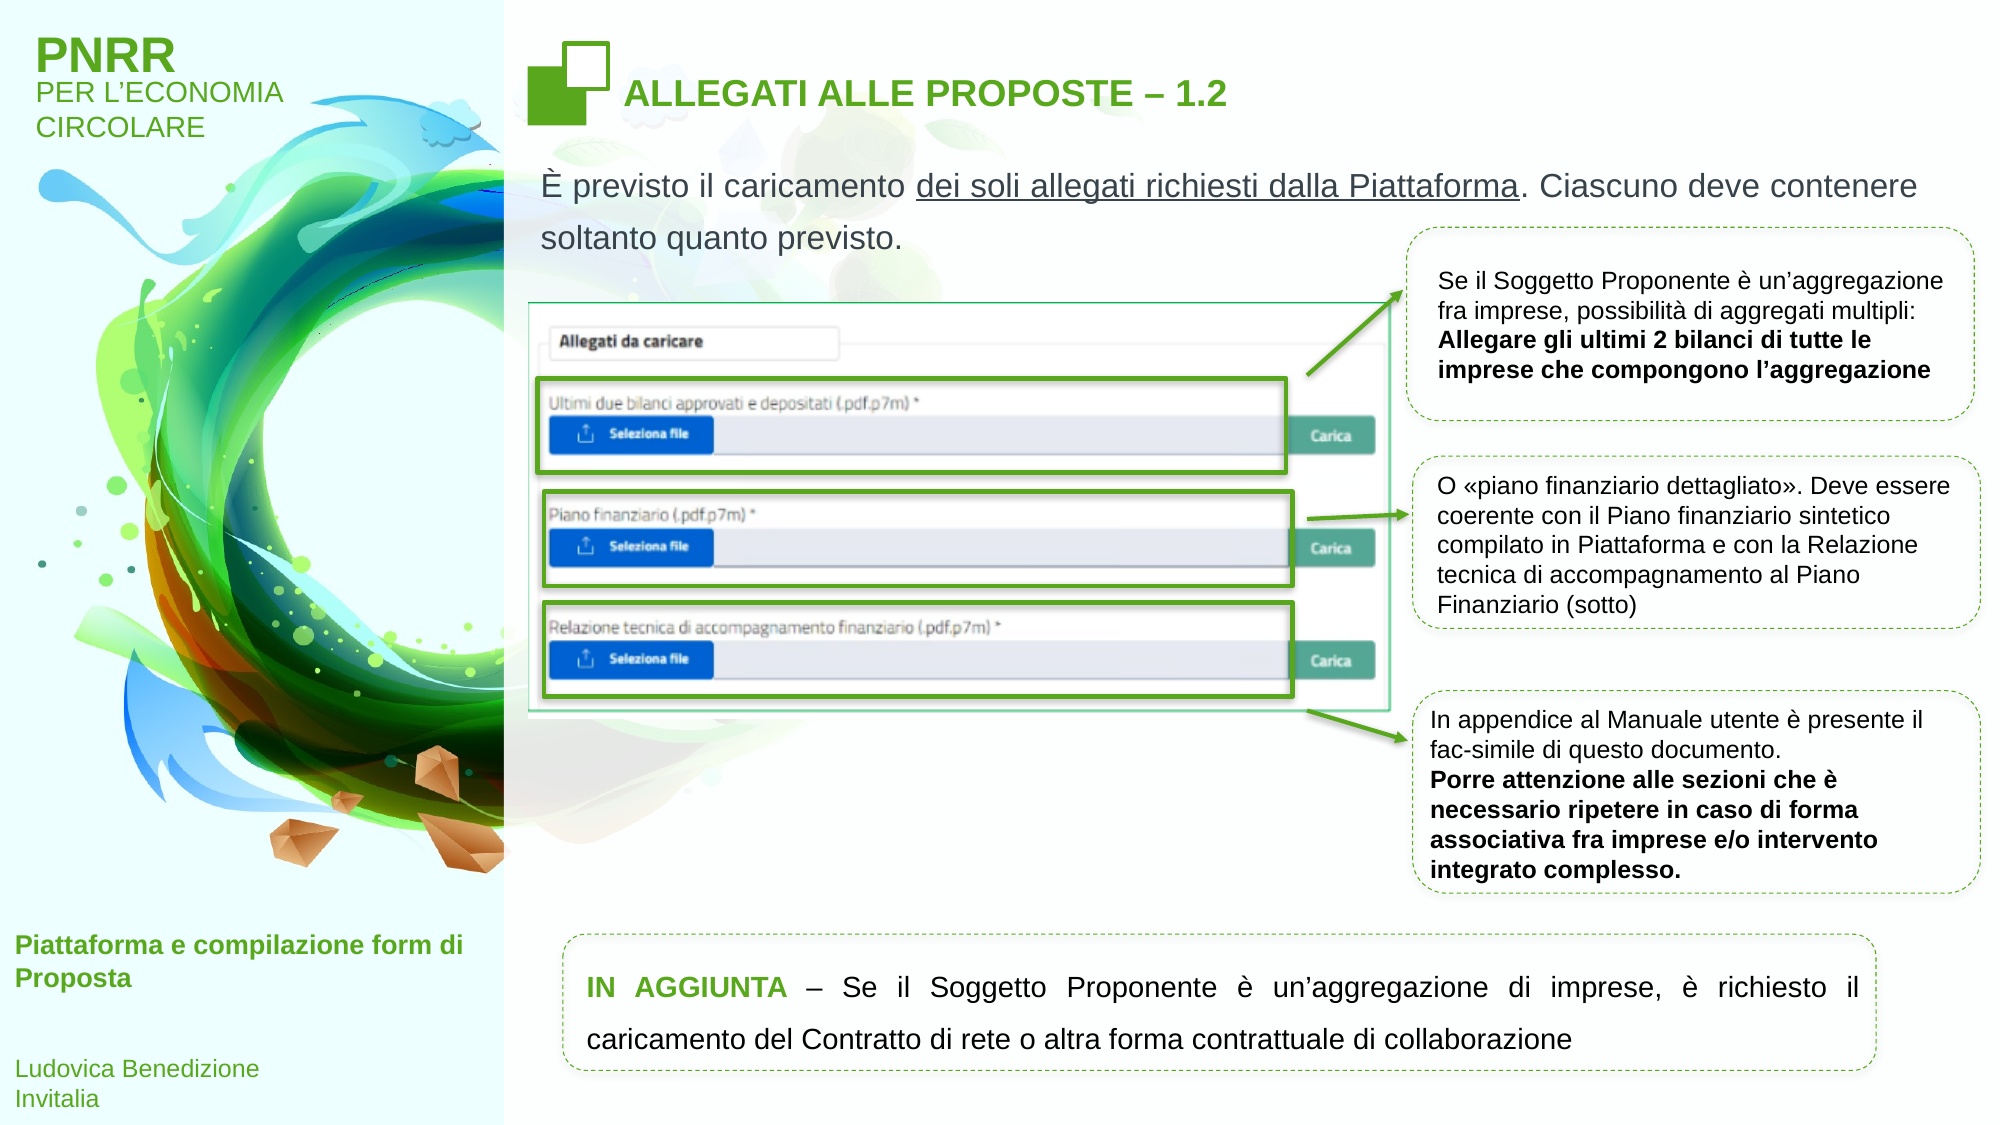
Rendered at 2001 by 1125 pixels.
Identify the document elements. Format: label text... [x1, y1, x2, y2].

title ALLEGATI ALLE PROPOSTE – 1.2 [608, 61, 1726, 144]
text_box [526, 64, 589, 128]
text_box [1424, 455, 1969, 461]
text_box [562, 933, 1877, 1072]
picture [0, 0, 503, 1125]
text_box [1427, 689, 1982, 891]
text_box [1306, 289, 1404, 376]
picture [527, 302, 1404, 719]
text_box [1306, 710, 1409, 741]
text_box Se il Soggetto Proponente è un’aggregazione fra imprese, possibilità di aggregati multipli: Allegare gli ultimi 2 bilanci di tutte le imprese che compongono l’aggregazione [1423, 256, 1970, 392]
text_box È previsto il caricamento dei soli allegati richiesti dalla Piattaforma. Ciascuno deve contenere soltanto quanto previsto. [525, 144, 1934, 271]
text_box [1411, 710, 1415, 874]
text_box In appendice al Manuale utente è presente il fac-simile di questo documento. Porre attenzione alle sezioni che è necessario ripetere in caso di forma associativa fra imprese e/o intervento integrato complesso. [1415, 696, 1962, 891]
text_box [1306, 513, 1410, 520]
text_box Piattaforma e compilazione form di Proposta Ludovica Benedizione Invitalia [0, 887, 498, 1120]
text_box [1405, 226, 1976, 422]
text_box [1970, 461, 1982, 622]
text_box [1411, 462, 1422, 622]
text_box O «piano finanziario dettagliato». Deve essere coerente con il Piano finanziario sintetico compilato in Piattaforma e con la Relazione tecnica di accompagnamento al Piano Finanziario (sotto) [1422, 461, 1970, 627]
text_box [562, 41, 610, 91]
